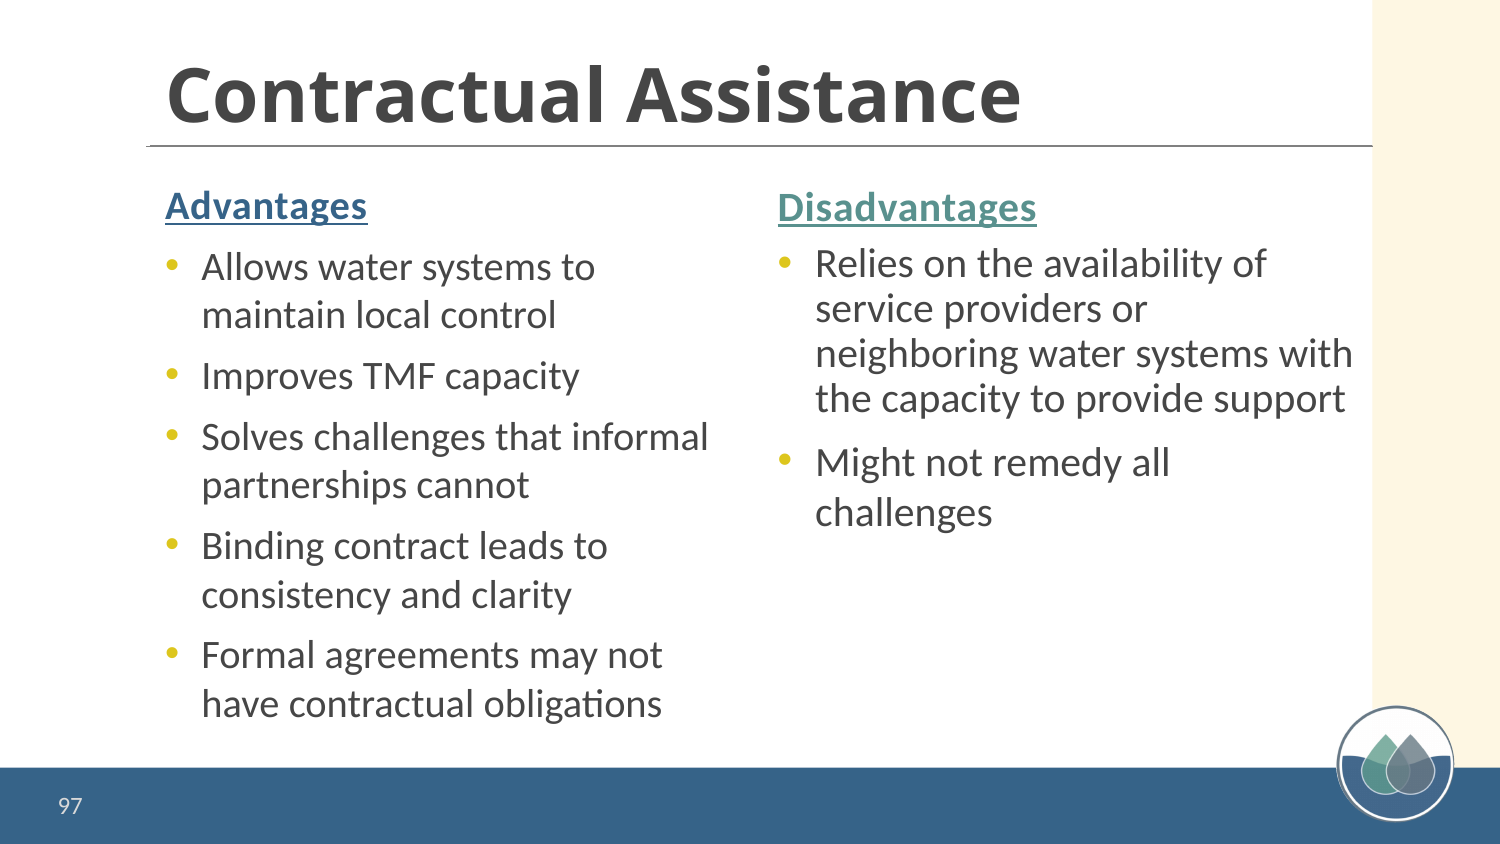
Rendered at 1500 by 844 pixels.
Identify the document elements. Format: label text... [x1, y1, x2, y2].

list Advantages Allows water systems to maintain local control Improves TMF capacity Solves challenges that informal partnerships cannot Binding contract leads to consistency and clarity Formal agreements may not have contractual obligations [150, 171, 744, 734]
slide_number 97 [16, 782, 124, 828]
list Disadvantages Relies on the availability of service providers or neighboring water systems with the capacity to provide support Might not remedy all challenges [762, 171, 1373, 734]
title Contractual Assistance [150, 21, 1373, 146]
